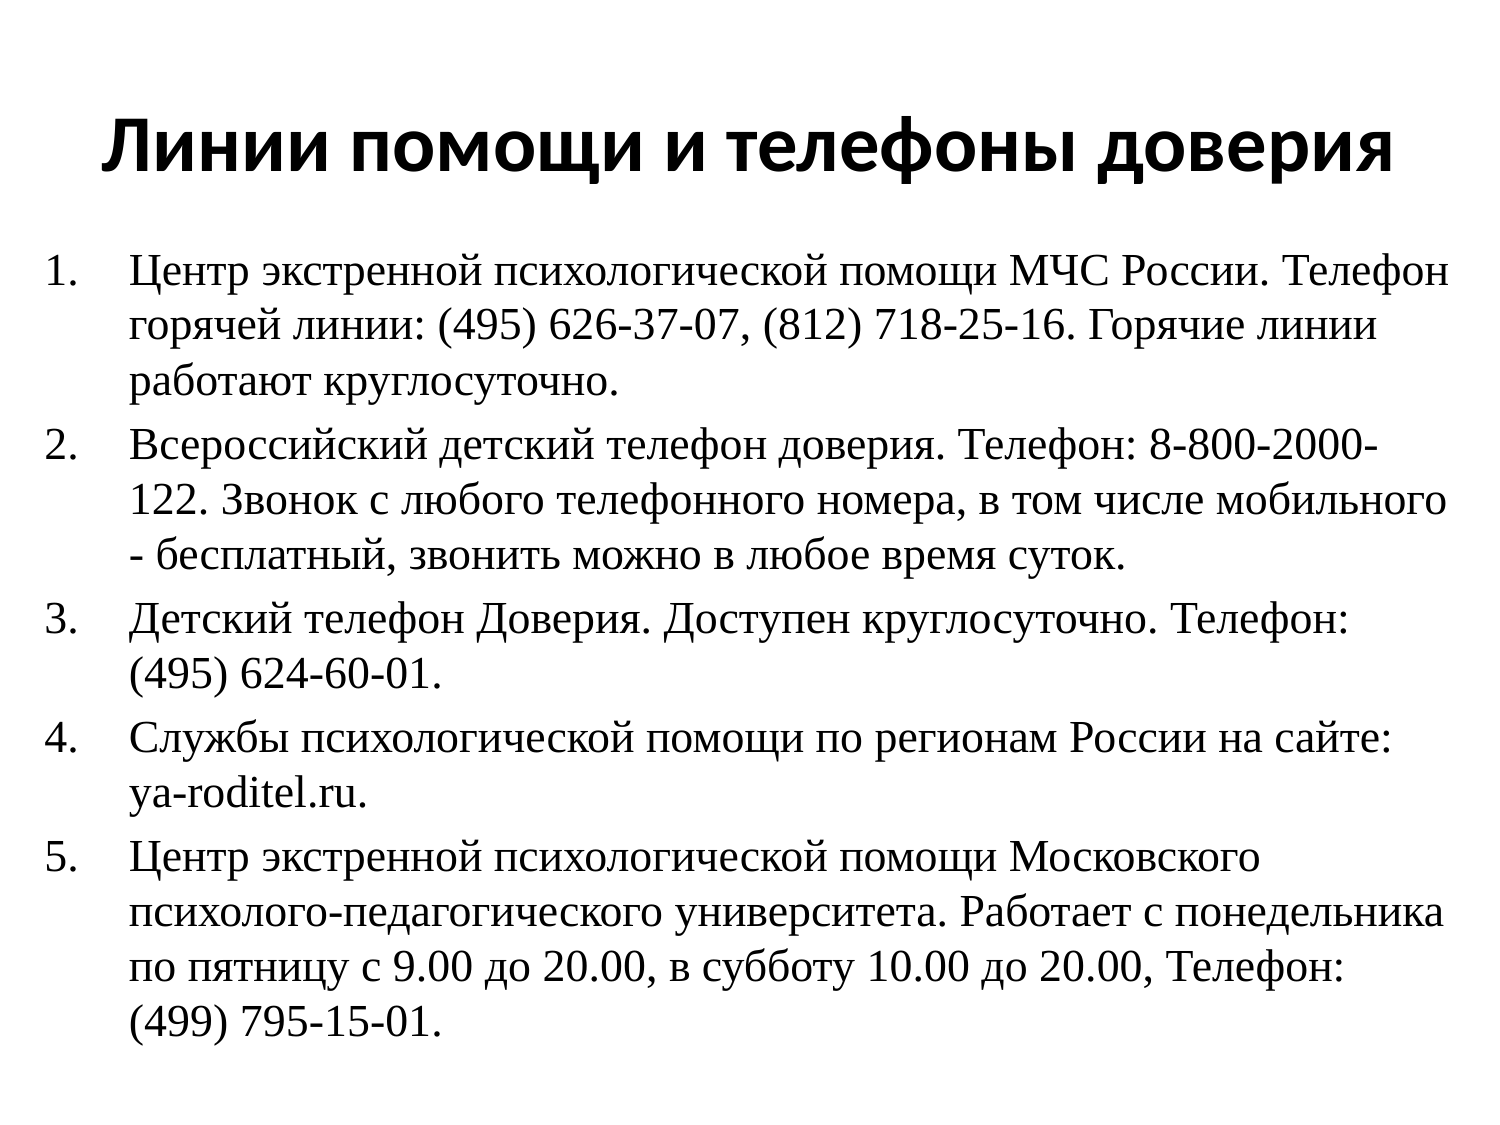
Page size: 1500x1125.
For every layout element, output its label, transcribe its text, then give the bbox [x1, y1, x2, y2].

list Центр экстренной психологической помощи МЧС России. Телефон горячей линии: (495) 626-37-07, (812) 718-25-16. Горячие линии работают круглосуточно. Всероссийский детский телефон доверия. Телефон: 8-800-2000-122. Звонок с любого телефонного номера, в том числе мобильного - бесплатный, звонить можно в любое время суток. Детский телефон Доверия. Доступен круглосуточно. Телефон: (495) 624-60-01. Службы психологической помощи по регионам России на сайте: ya-roditel.ru. Центр экстренной психологической помощи Московского психолого-педагогического университета. Работает с понедельника по пятницу с 9.00 до 20.00, в субботу 10.00 до 20.00, Телефон: (499) 795-15-01. [29, 231, 1471, 1049]
title Линии помощи и телефоны доверия [75, 45, 1425, 231]
